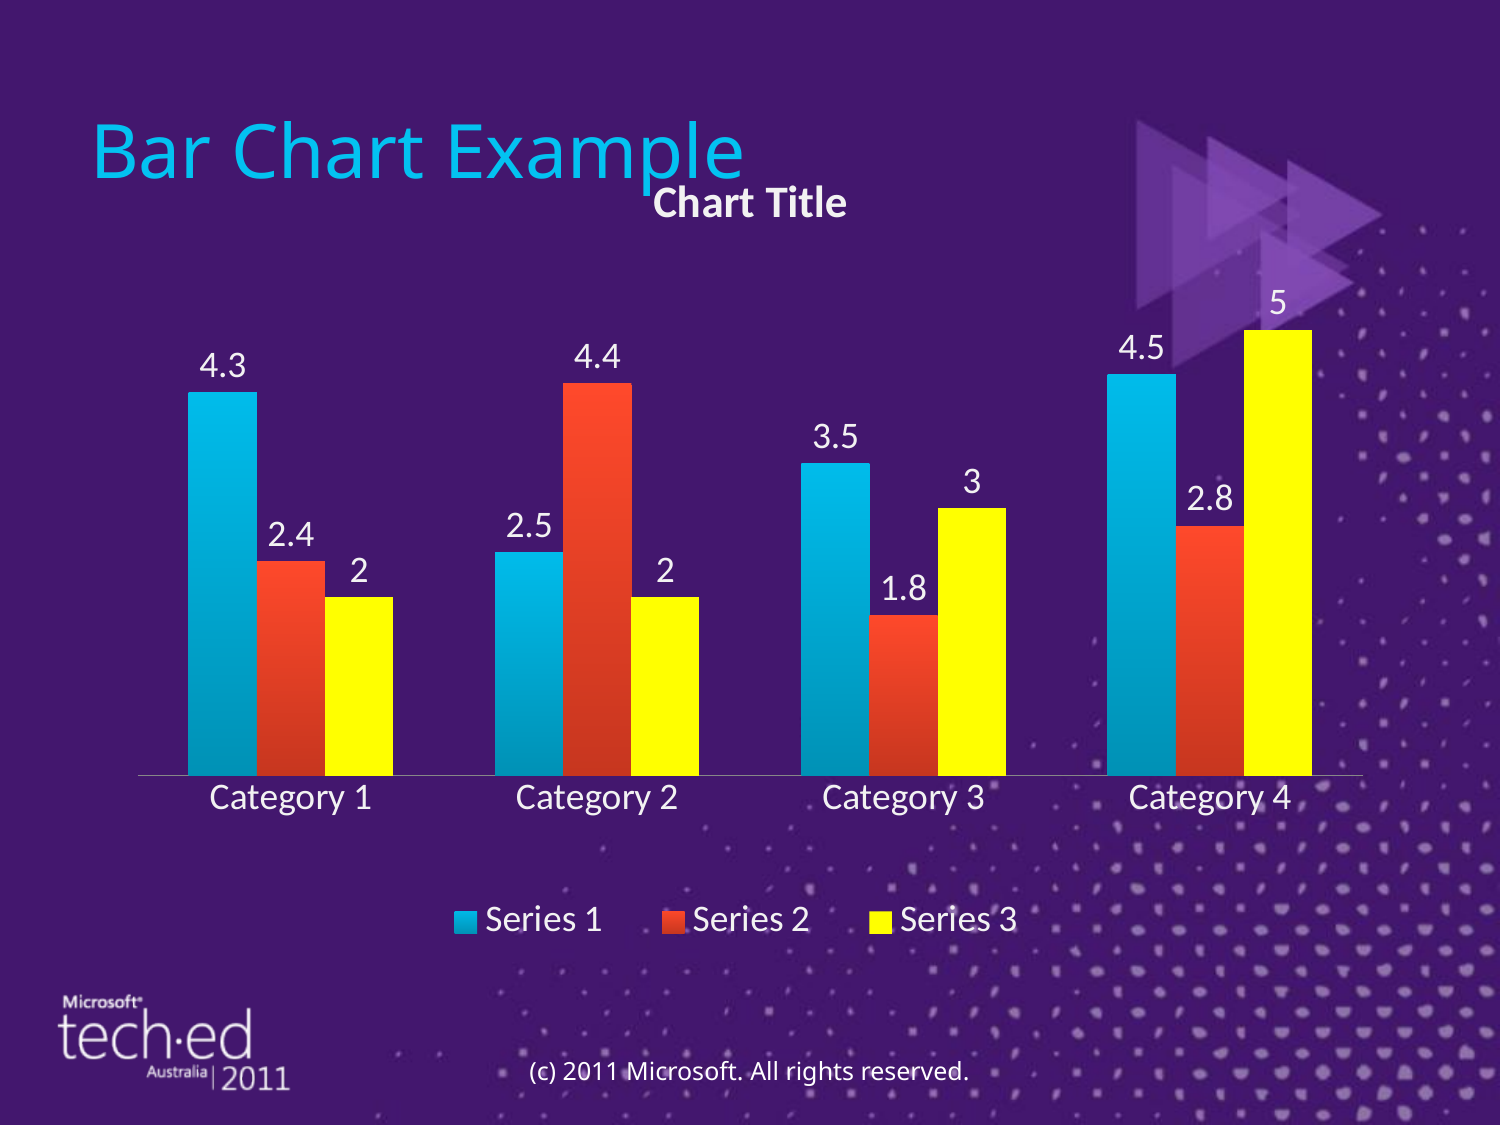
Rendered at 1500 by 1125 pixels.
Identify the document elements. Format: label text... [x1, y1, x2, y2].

title Bar Chart Example [75, 54, 1425, 243]
footer (c) 2011 Microsoft. All rights reserved. [512, 1042, 988, 1103]
chart [111, 143, 1390, 955]
picture [0, 0, 1500, 1125]
